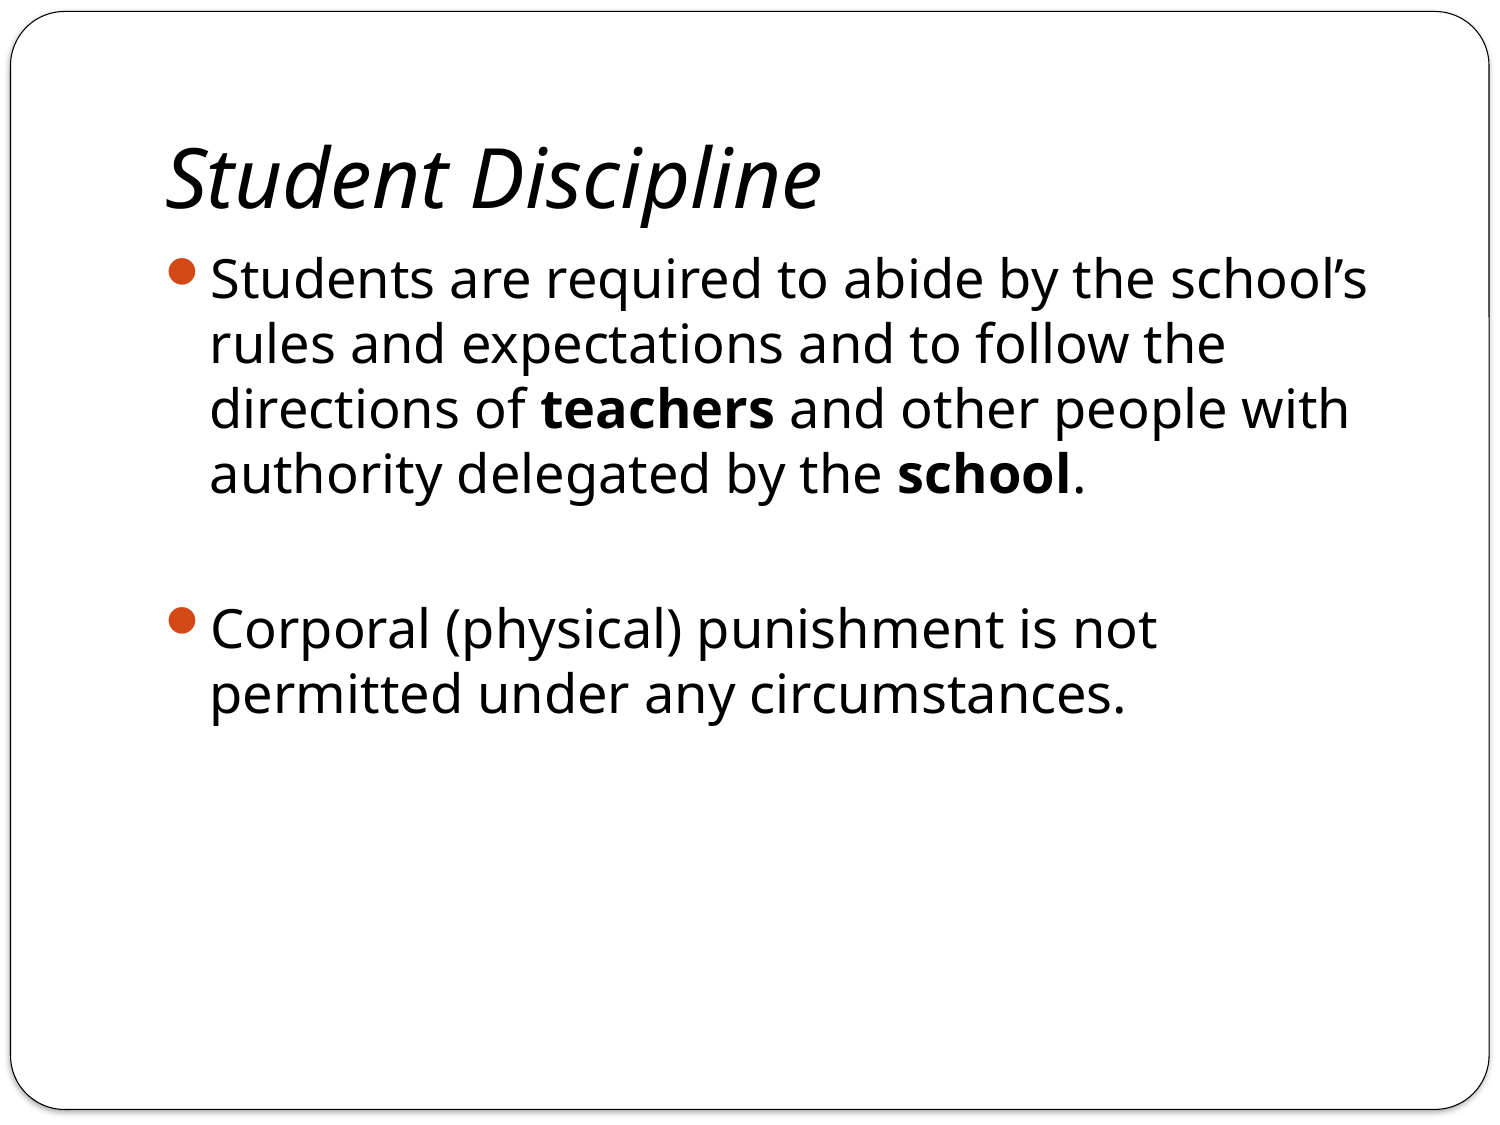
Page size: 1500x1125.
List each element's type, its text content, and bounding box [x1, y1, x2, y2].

title Student Discipline [150, 45, 1425, 233]
list Students are required to abide by the school’s rules and expectations and to follow the directions of teachers and other people with authority delegated by the school. Corporal (physical) punishment is not permitted under any circumstances. [150, 237, 1425, 988]
